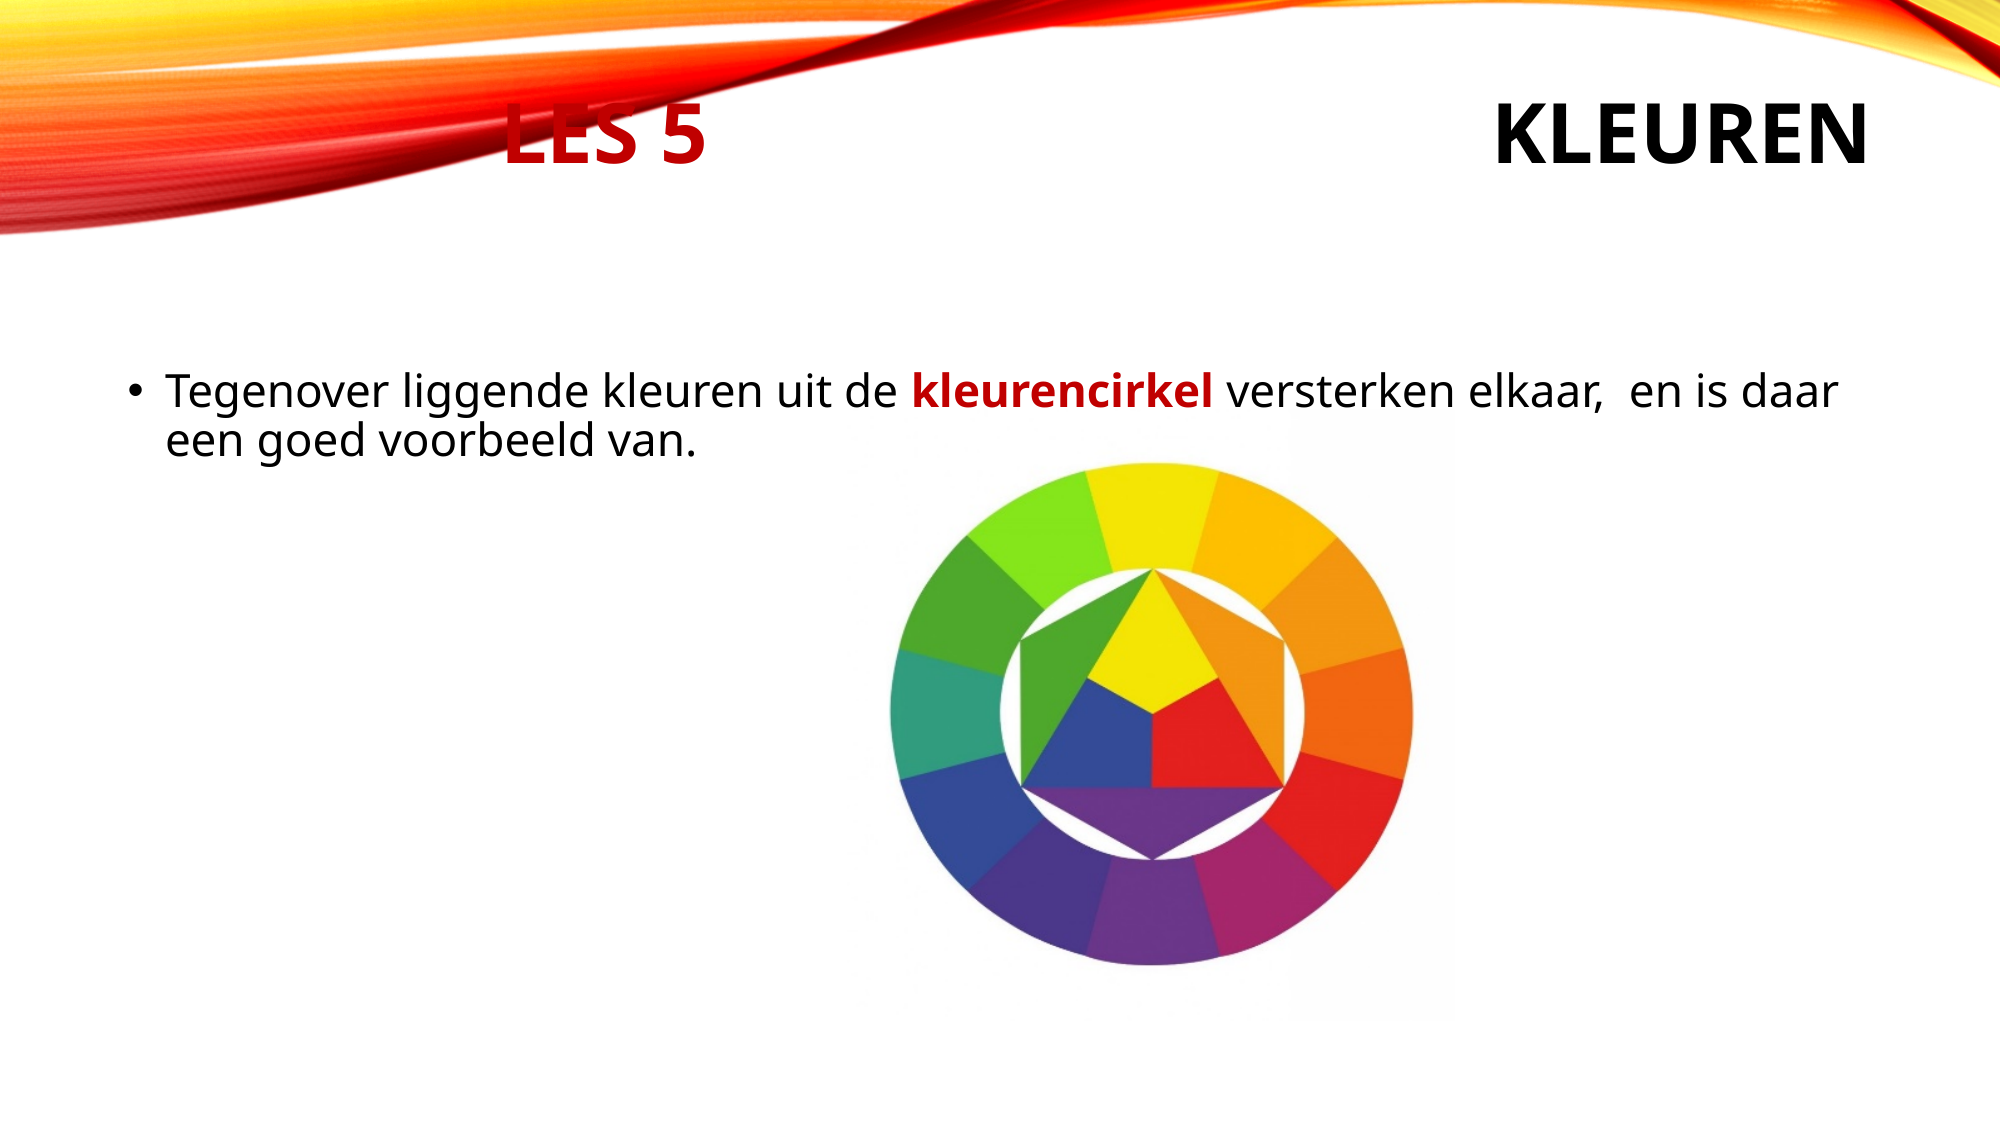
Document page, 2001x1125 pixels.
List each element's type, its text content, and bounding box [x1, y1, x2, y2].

title Les 5 Kleuren [474, 125, 1888, 338]
picture [846, 408, 1456, 1021]
picture [0, 0, 2000, 237]
list Tegenover liggende kleuren uit de kleurencirkel versterken elkaar, en is daar een goed voorbeeld van. [112, 360, 1888, 1021]
